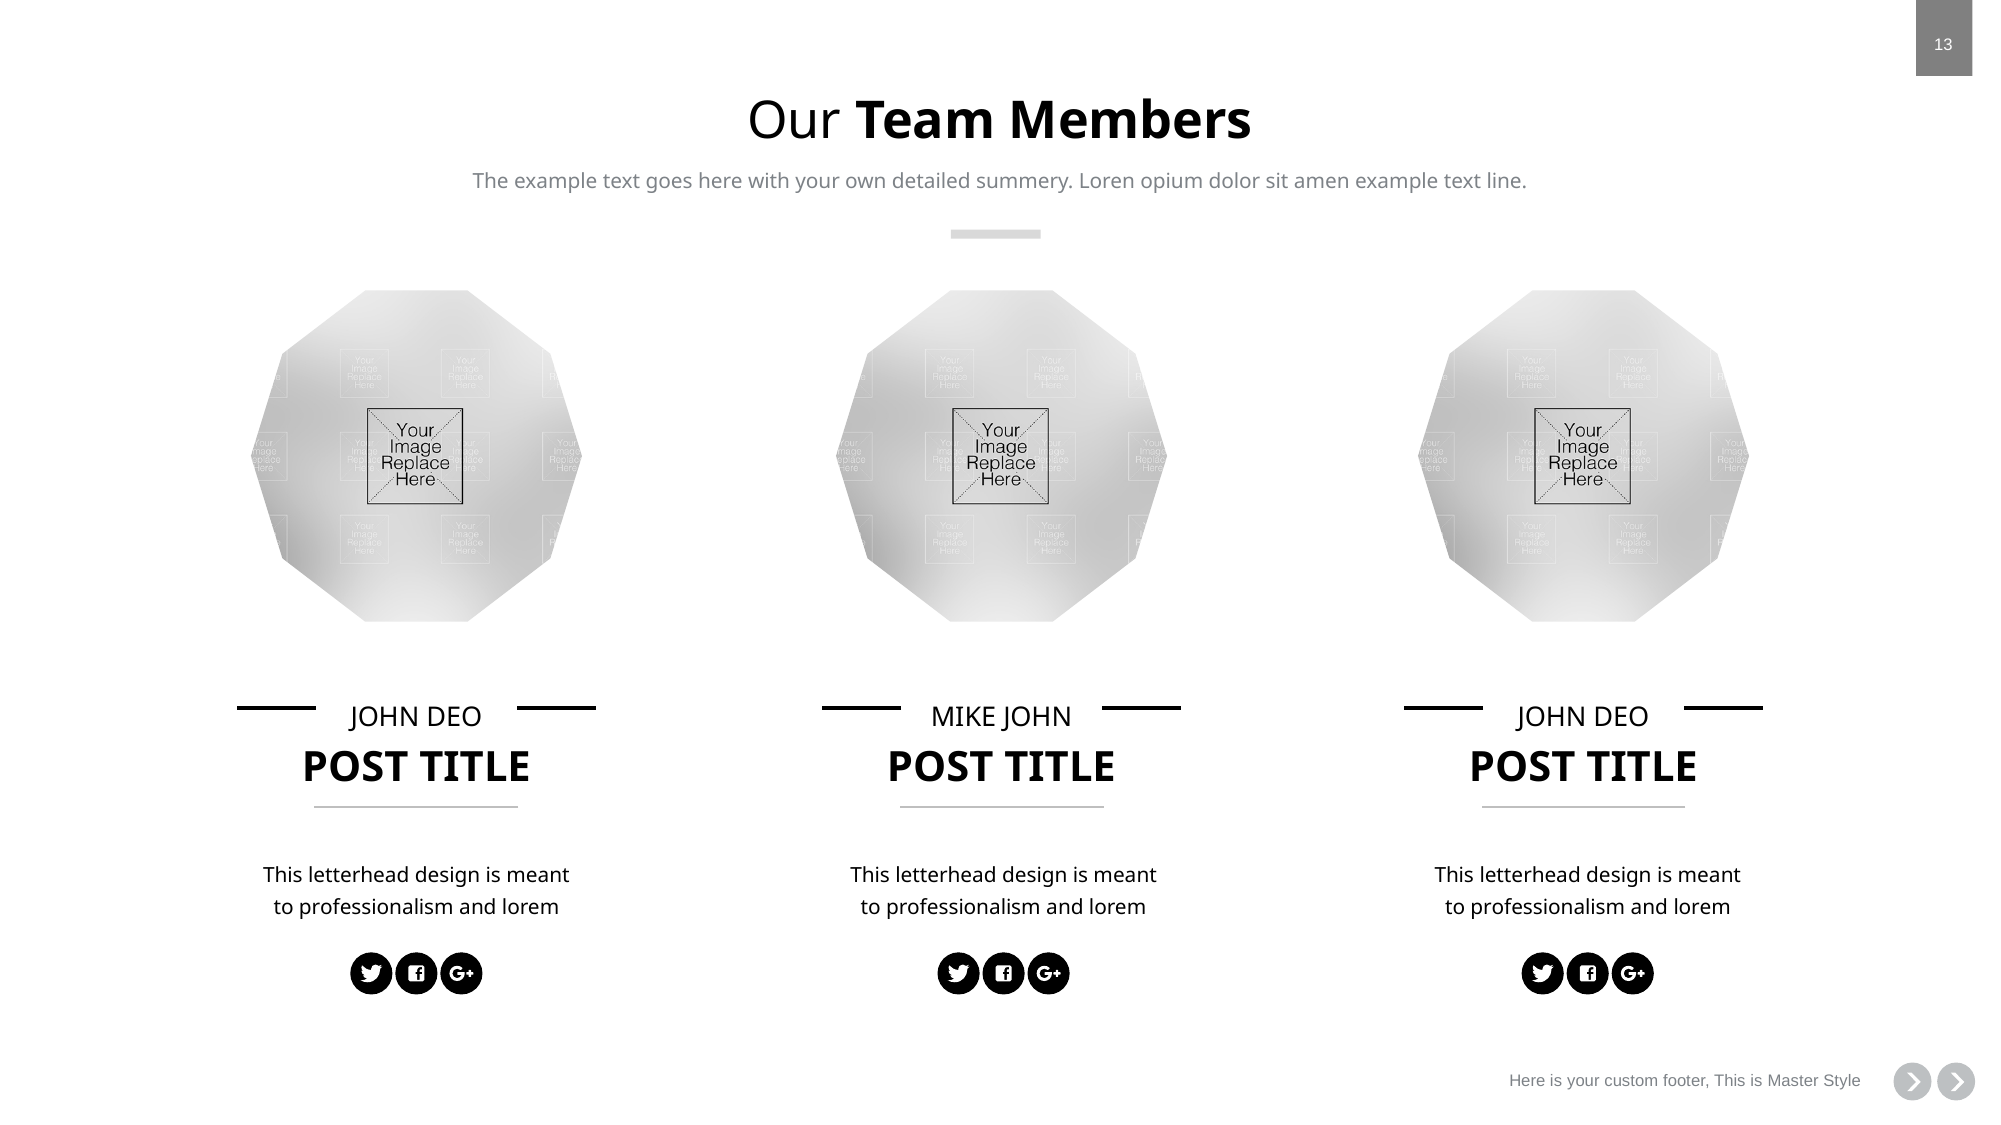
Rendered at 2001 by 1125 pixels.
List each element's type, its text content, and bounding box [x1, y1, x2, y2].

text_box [822, 665, 1181, 995]
picture [1417, 290, 1750, 622]
text_box The example text goes here with your own detailed summery. Loren opium dolor sit amen example text line. [407, 160, 1593, 201]
list Here is your custom footer, This is Master Style [1384, 1064, 1877, 1099]
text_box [1404, 665, 1763, 995]
text_box [950, 229, 1042, 240]
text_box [237, 665, 596, 995]
picture [835, 290, 1168, 622]
title Our Team Members [137, 80, 1863, 163]
picture [250, 290, 582, 622]
